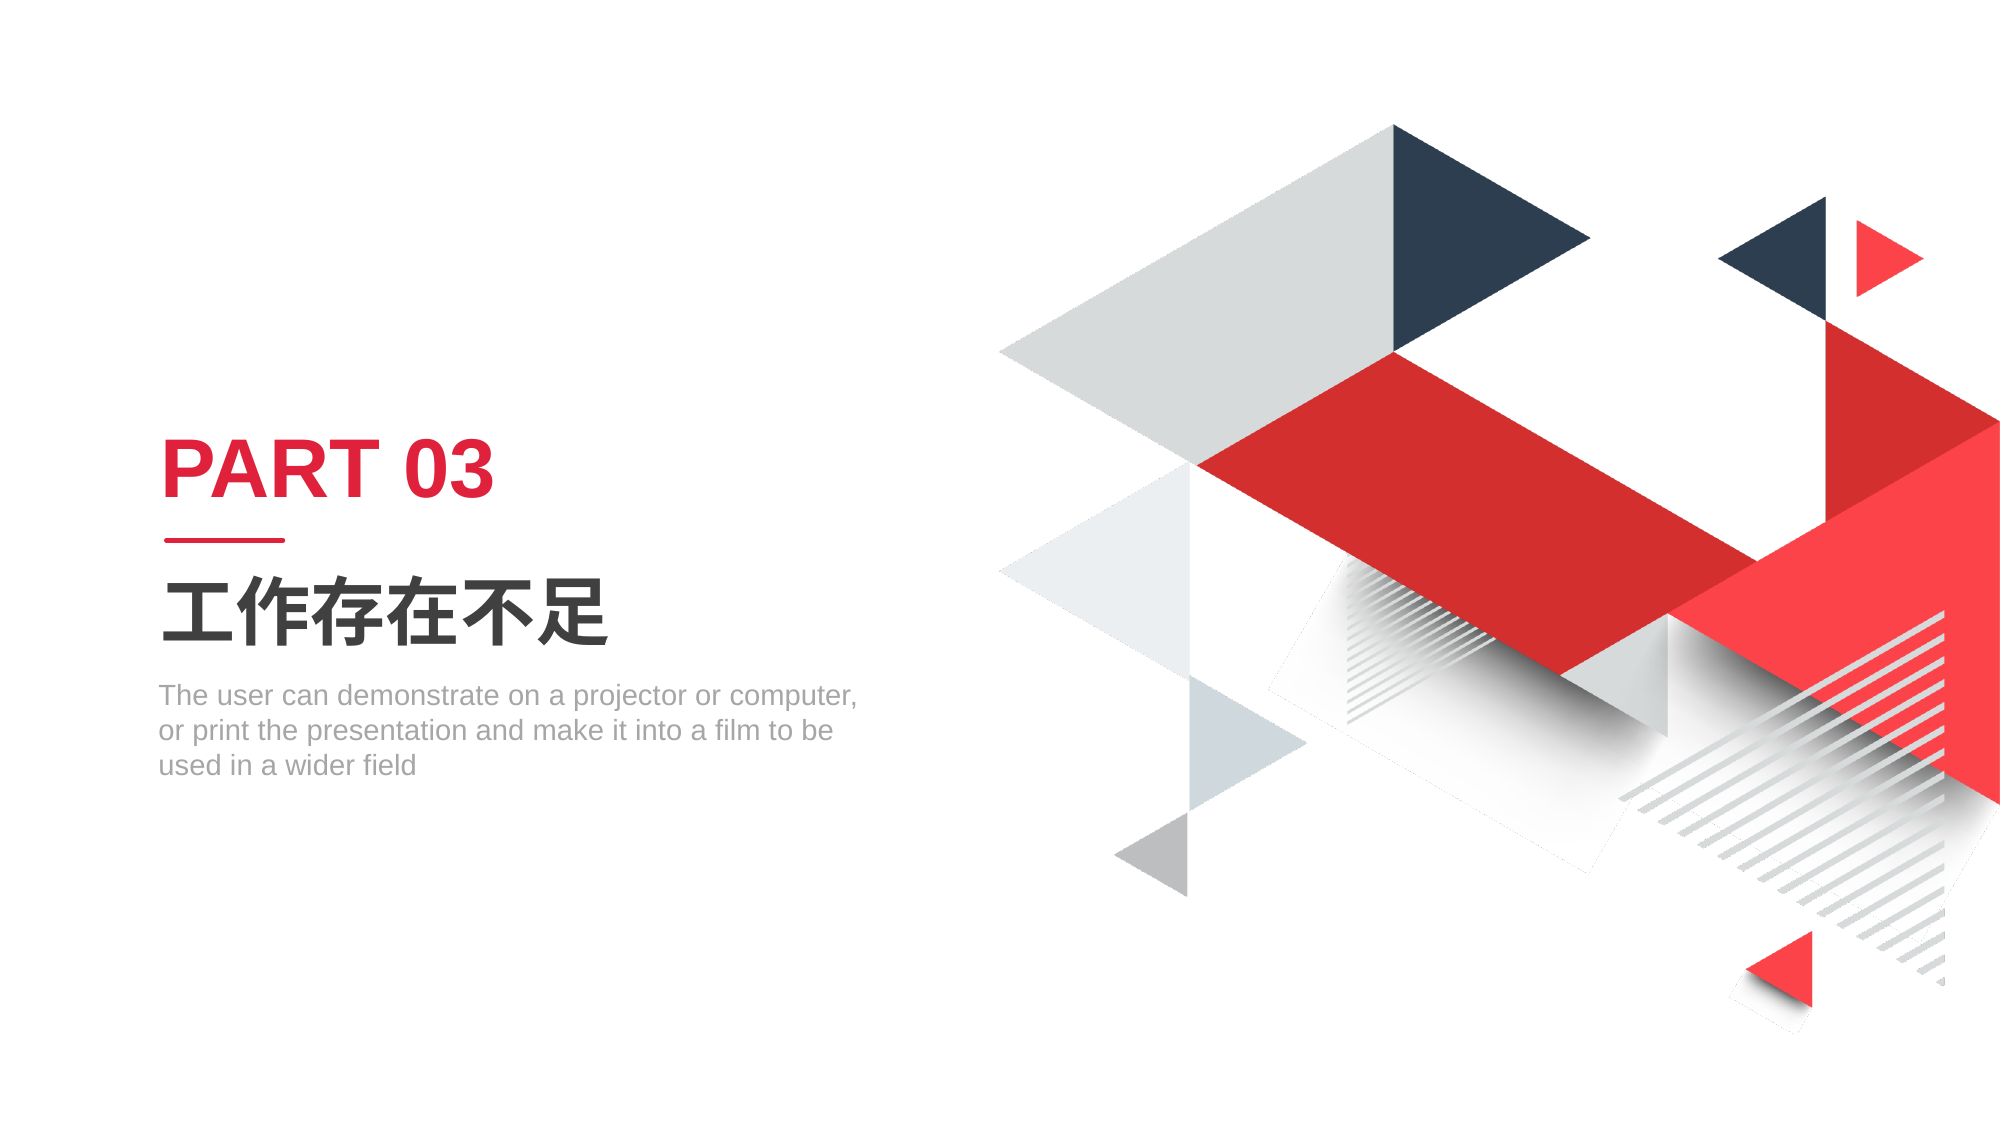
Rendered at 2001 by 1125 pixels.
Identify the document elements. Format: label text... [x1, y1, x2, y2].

picture [999, 124, 2000, 1035]
text_box PART 03 [145, 407, 512, 522]
text_box 工作存在不足 [145, 557, 626, 663]
text_box The user can demonstrate on a projector or computer, or print the presentation and make it into a film to be used in a wider field [143, 669, 888, 789]
